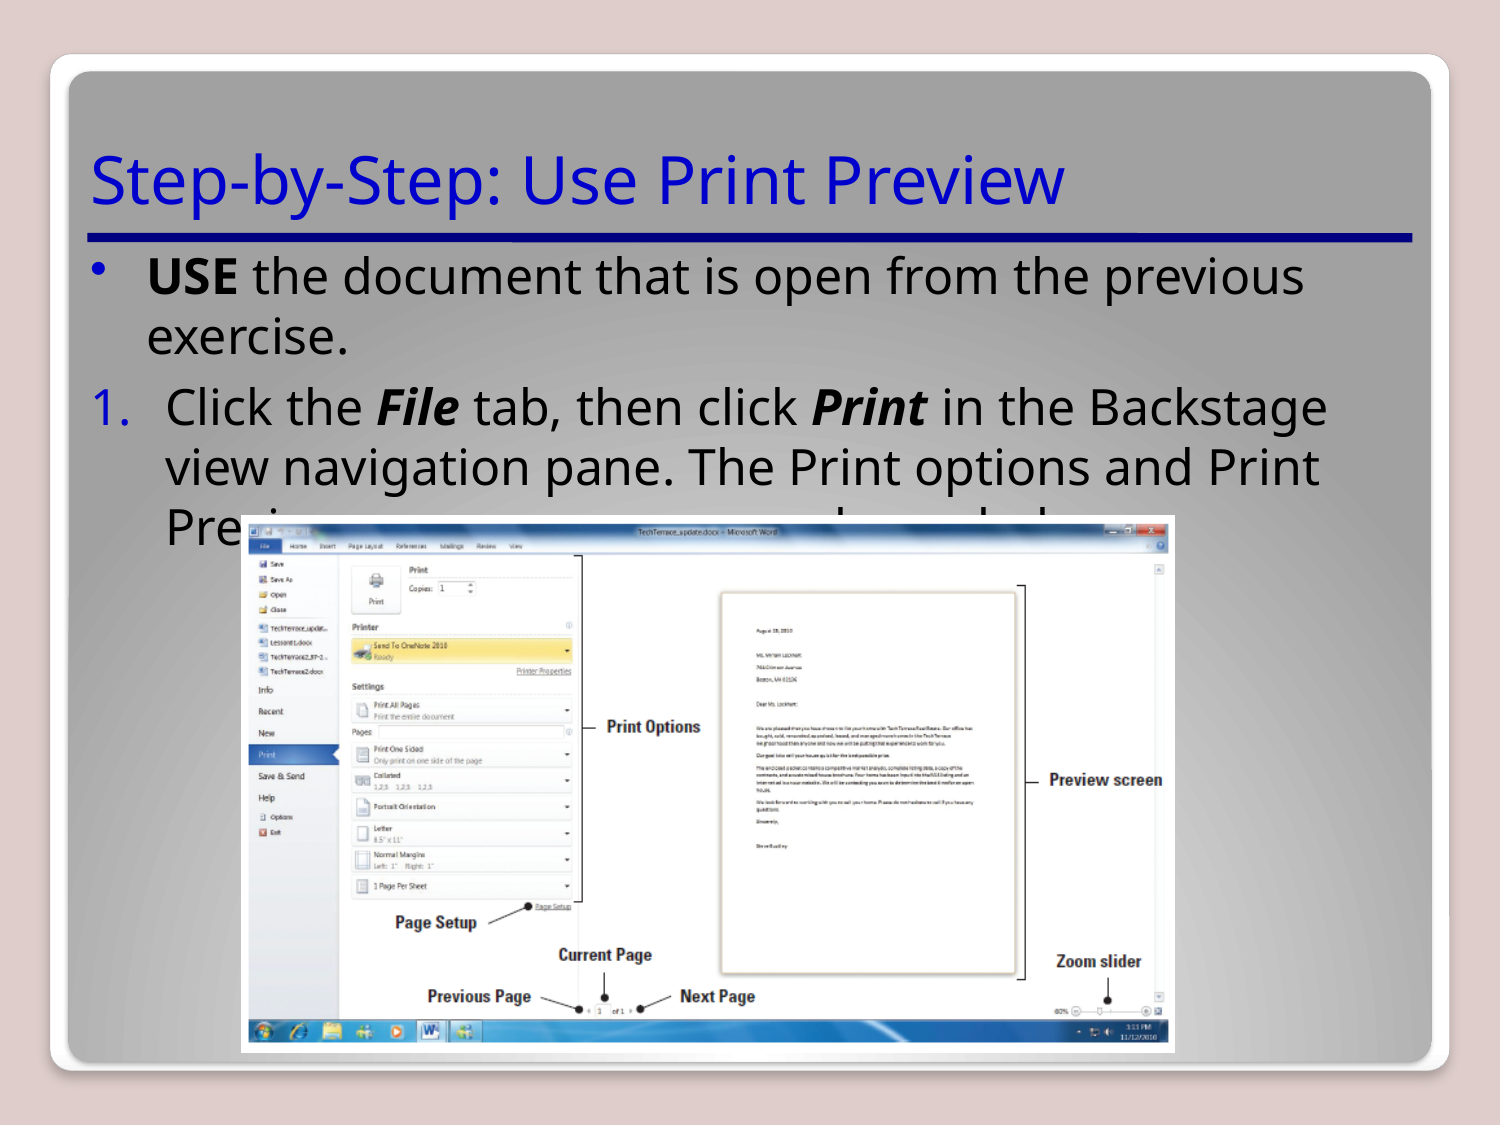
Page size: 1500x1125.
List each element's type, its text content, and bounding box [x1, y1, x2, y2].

title Step-by-Step: Use Print Preview [74, 74, 1426, 226]
list USE the document that is open from the previous exercise. Click the File tab, then click Print in the Backstage view navigation pane. The Print options and Print Preview screen appears, as shown below. [74, 237, 1426, 1063]
picture [241, 514, 1176, 1053]
